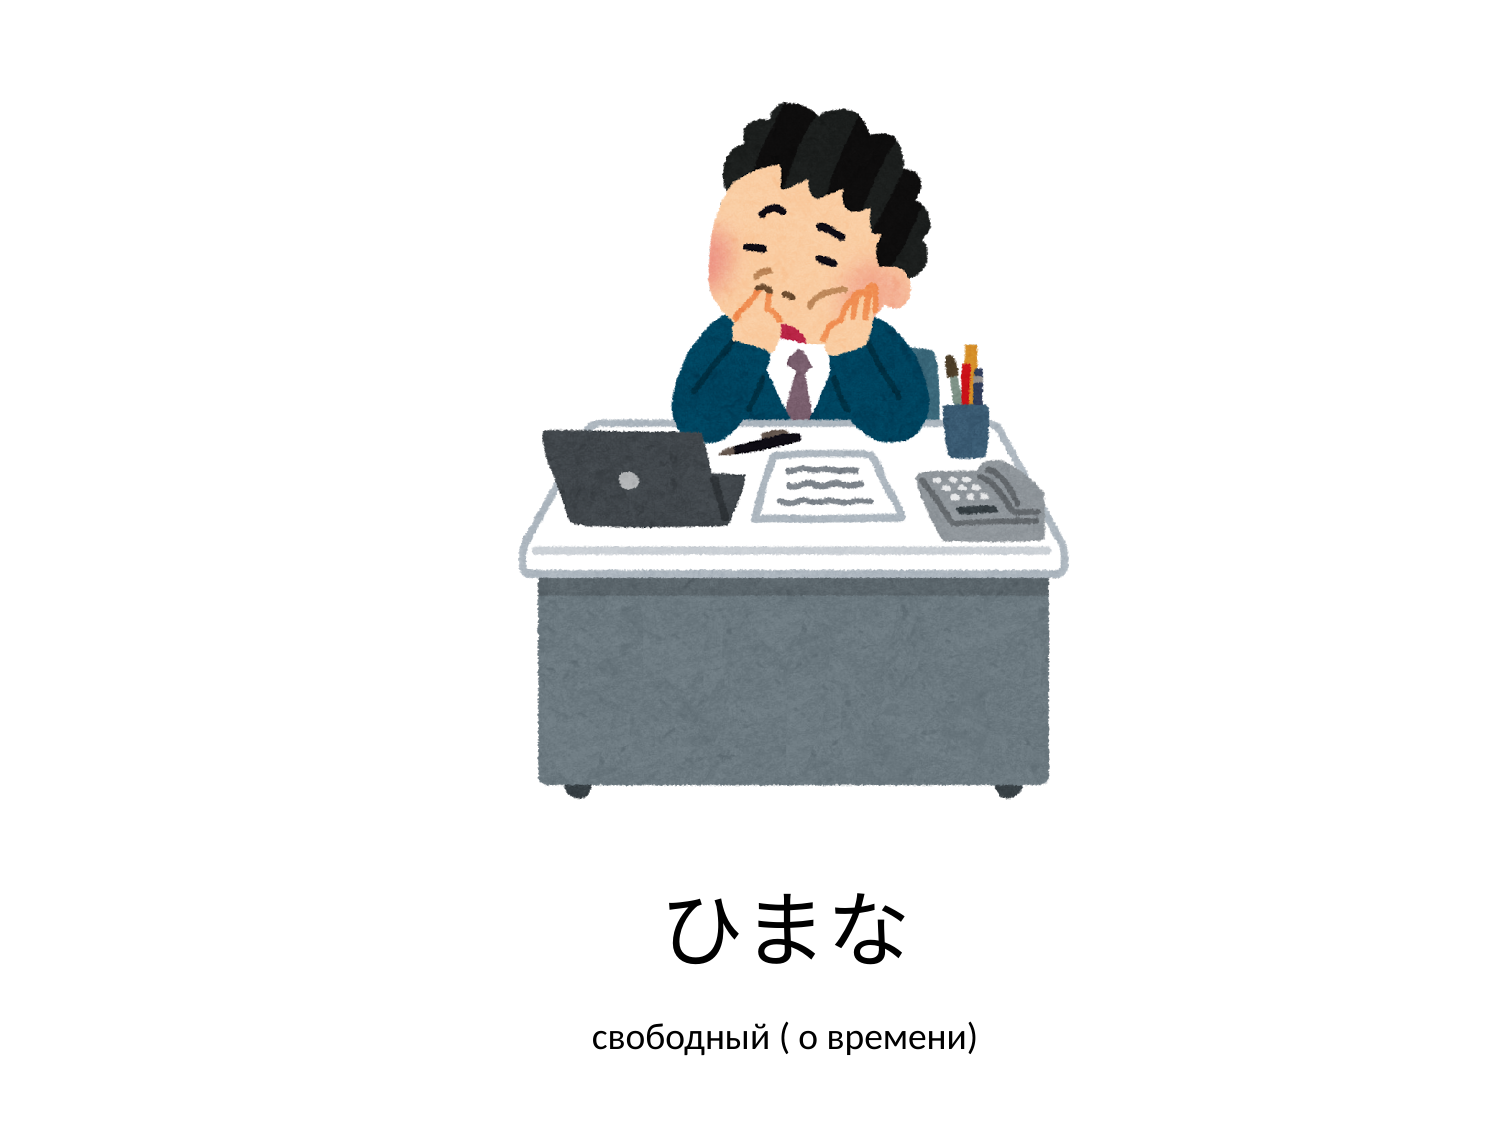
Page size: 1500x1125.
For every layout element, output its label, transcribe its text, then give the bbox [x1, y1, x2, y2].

text_box свободный ( о времени) [577, 1004, 994, 1065]
picture [489, 89, 1104, 823]
text_box ひまな [490, 869, 1081, 985]
